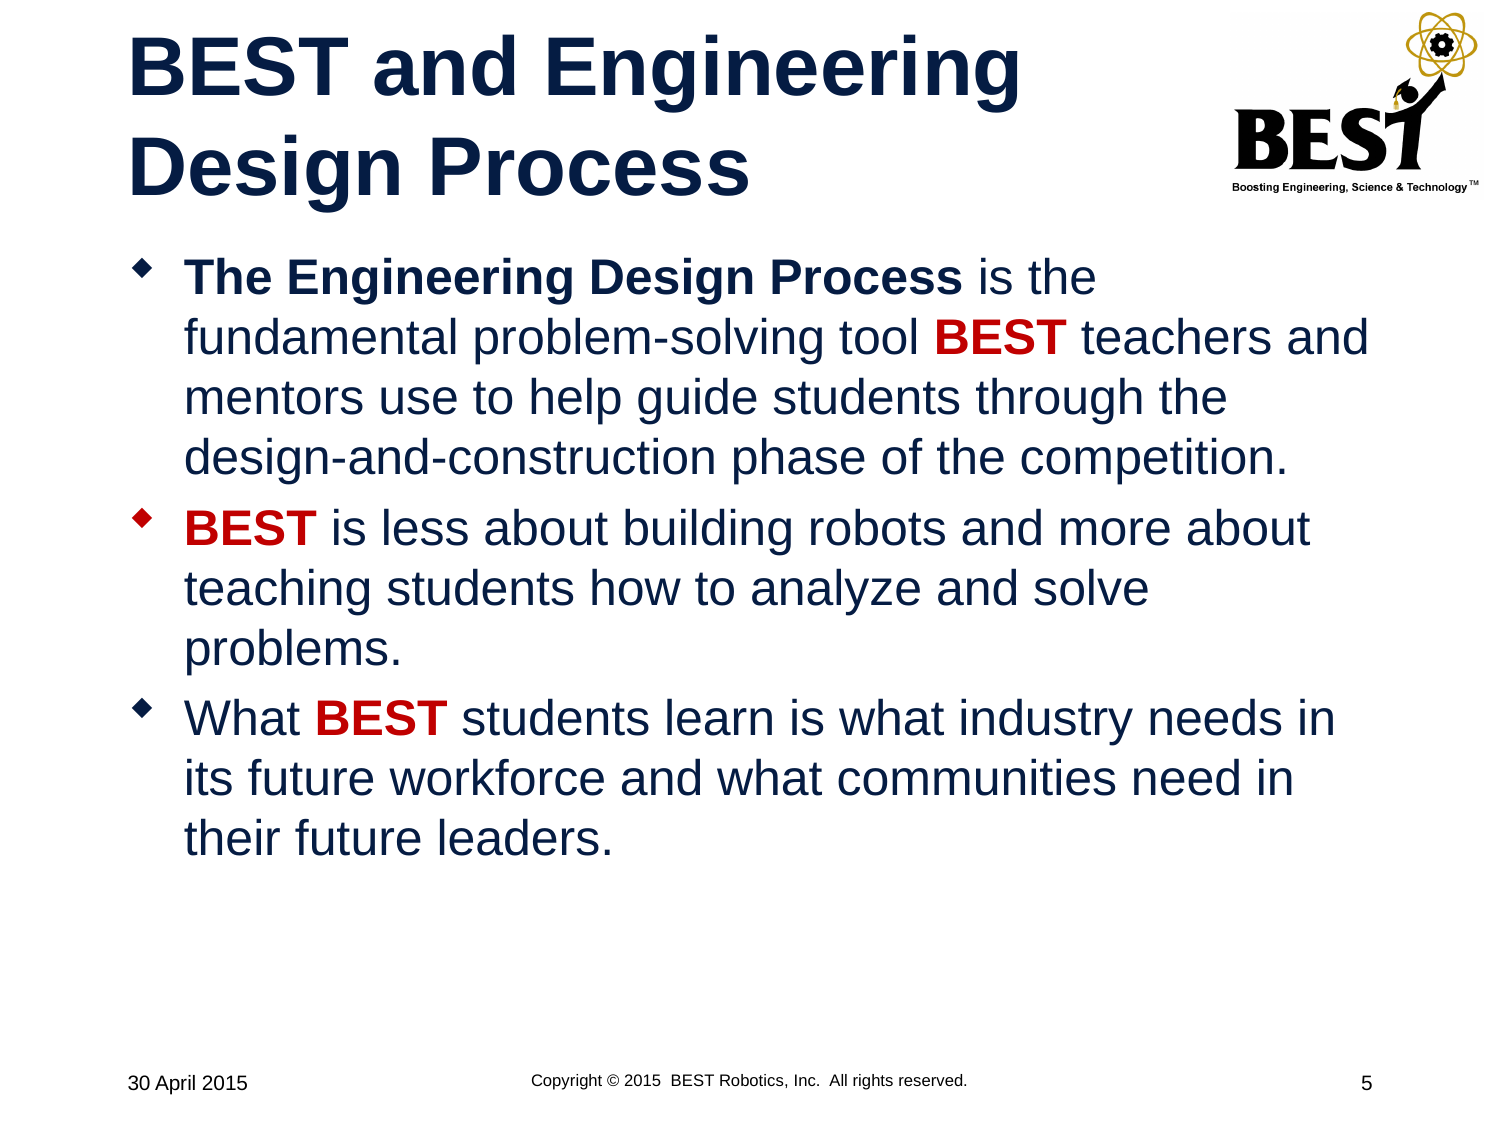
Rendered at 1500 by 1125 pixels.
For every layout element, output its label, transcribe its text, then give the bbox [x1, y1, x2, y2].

slide_number 5 [1074, 1062, 1388, 1100]
footer Copyright © 2015 BEST Robotics, Inc. All rights reserved. [512, 1062, 988, 1100]
list The Engineering Design Process is the fundamental problem-solving tool BEST teachers and mentors use to help guide students through the design-and-construction phase of the competition. BEST is less about building robots and more about teaching students how to analyze and solve problems. What BEST students learn is what industry needs in its future workforce and what communities need in their future leaders. [112, 237, 1388, 1000]
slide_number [112, 1062, 425, 1100]
picture [1230, 12, 1484, 200]
title BEST and Engineering Design Process [112, 50, 1213, 175]
